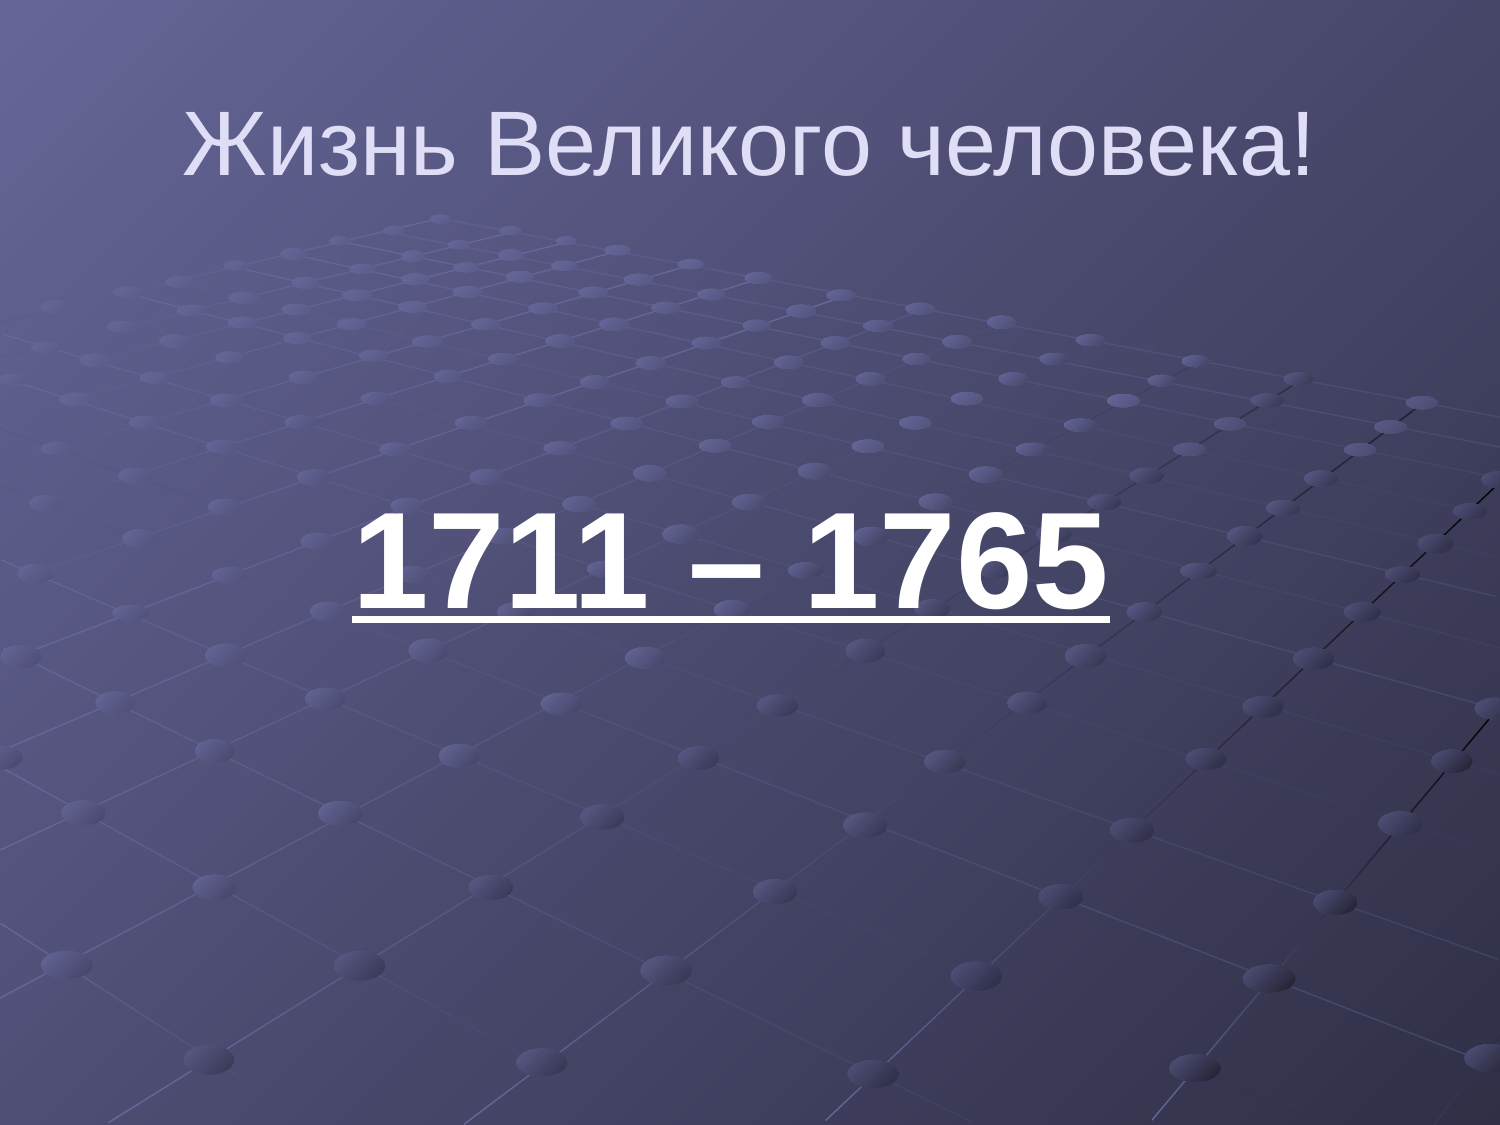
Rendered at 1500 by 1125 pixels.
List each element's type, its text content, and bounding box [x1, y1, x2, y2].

title Жизнь Великого человека! [74, 44, 1426, 233]
list 1711 – 1765 [74, 262, 1426, 1007]
